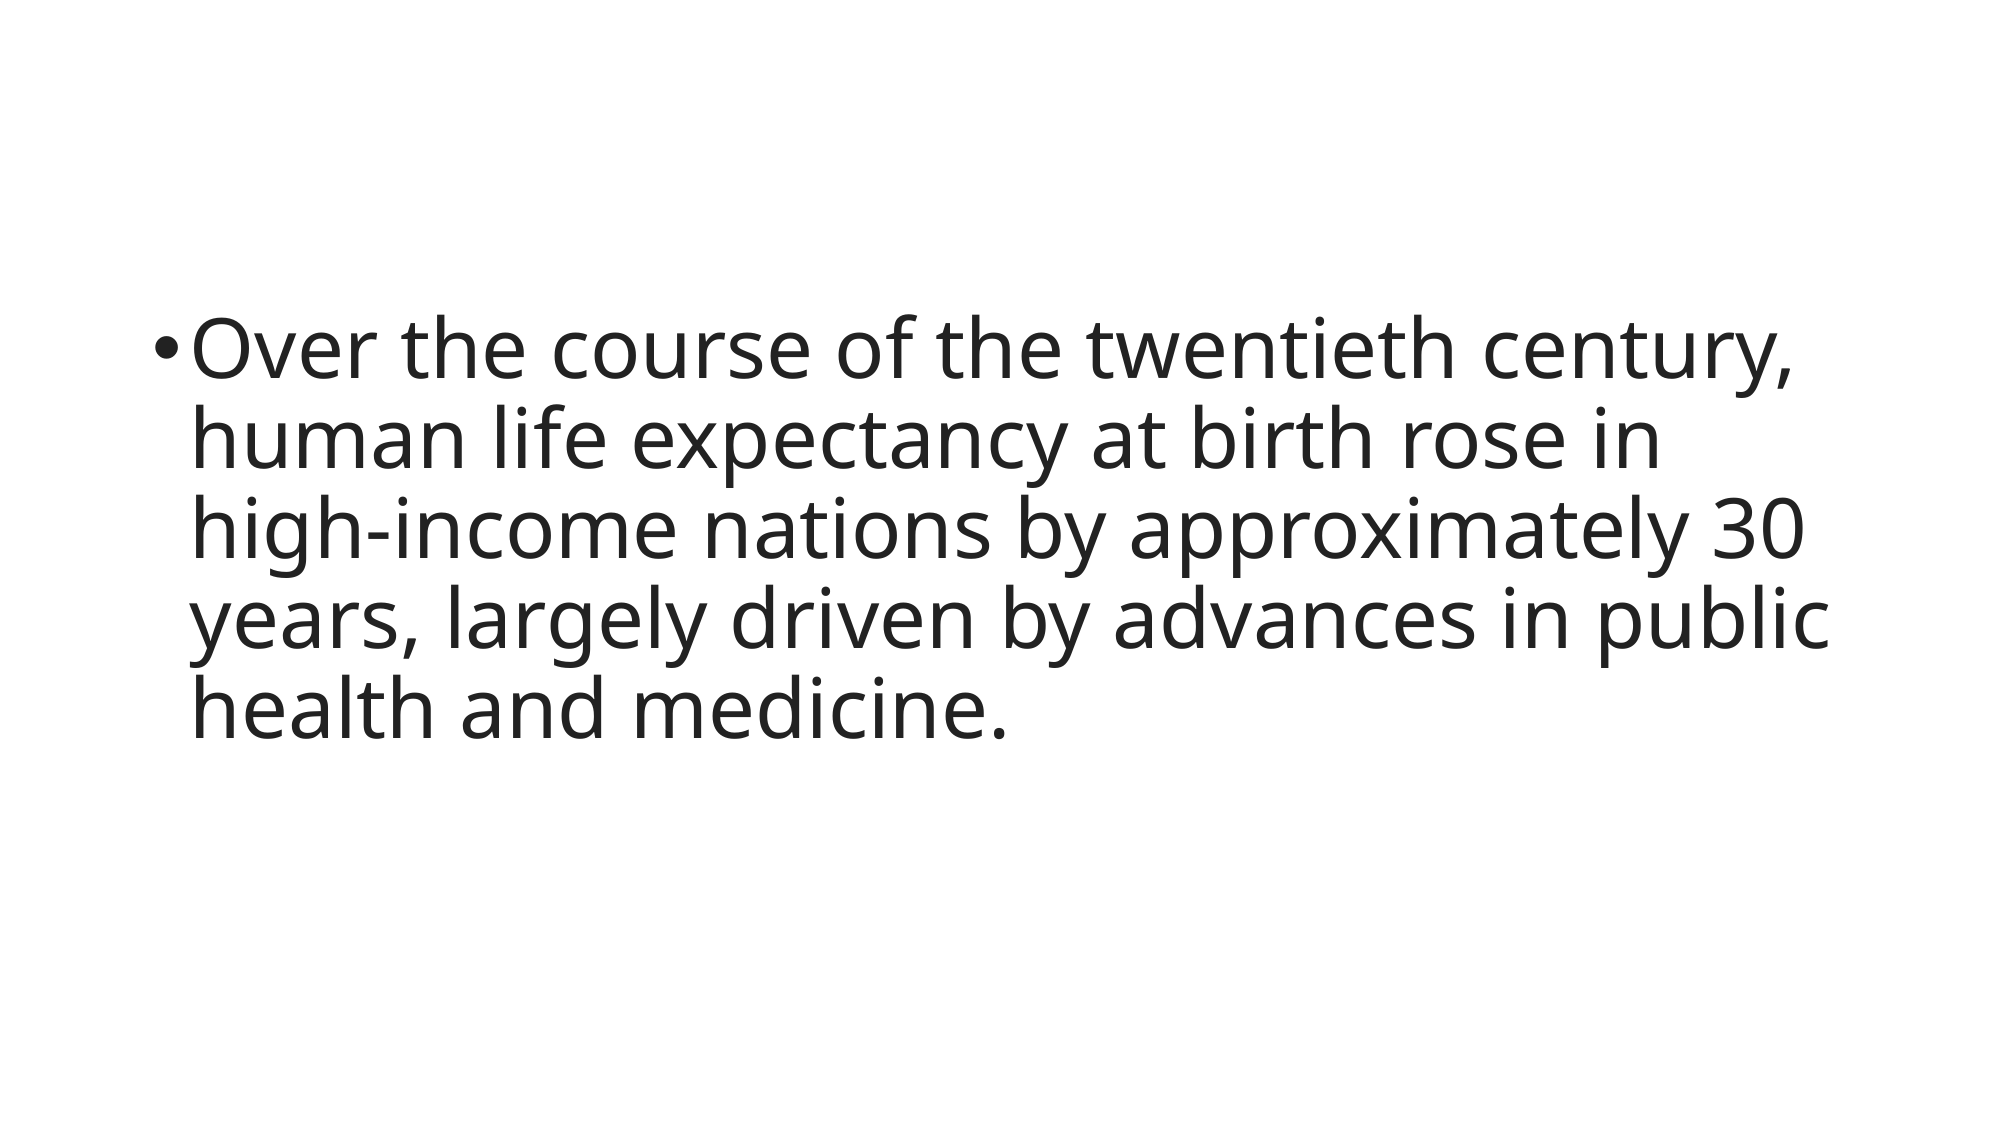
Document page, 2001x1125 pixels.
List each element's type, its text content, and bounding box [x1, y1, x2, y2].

list Over the course of the twentieth century, human life expectancy at birth rose in high-income nations by approximately 30 years, largely driven by advances in public health and medicine. [137, 299, 1863, 1014]
